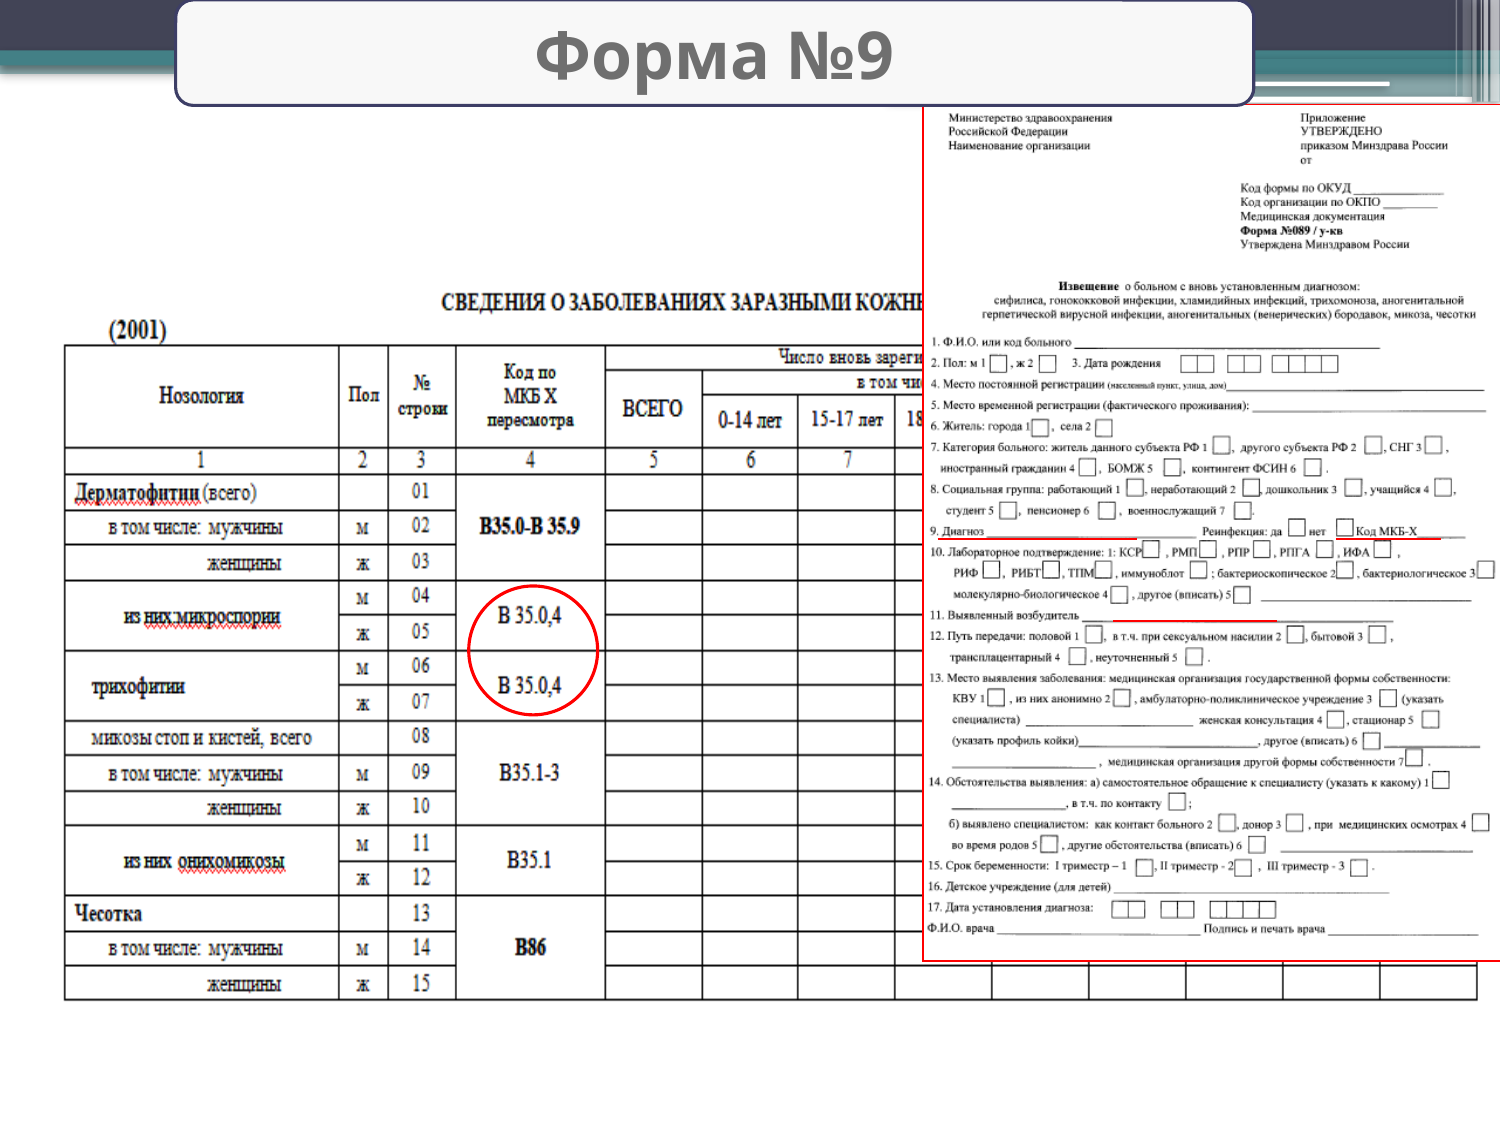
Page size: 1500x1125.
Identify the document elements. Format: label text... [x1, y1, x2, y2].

picture [923, 105, 1500, 961]
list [34, 269, 1498, 1022]
text_box Форма №9 [174, 0, 1256, 107]
